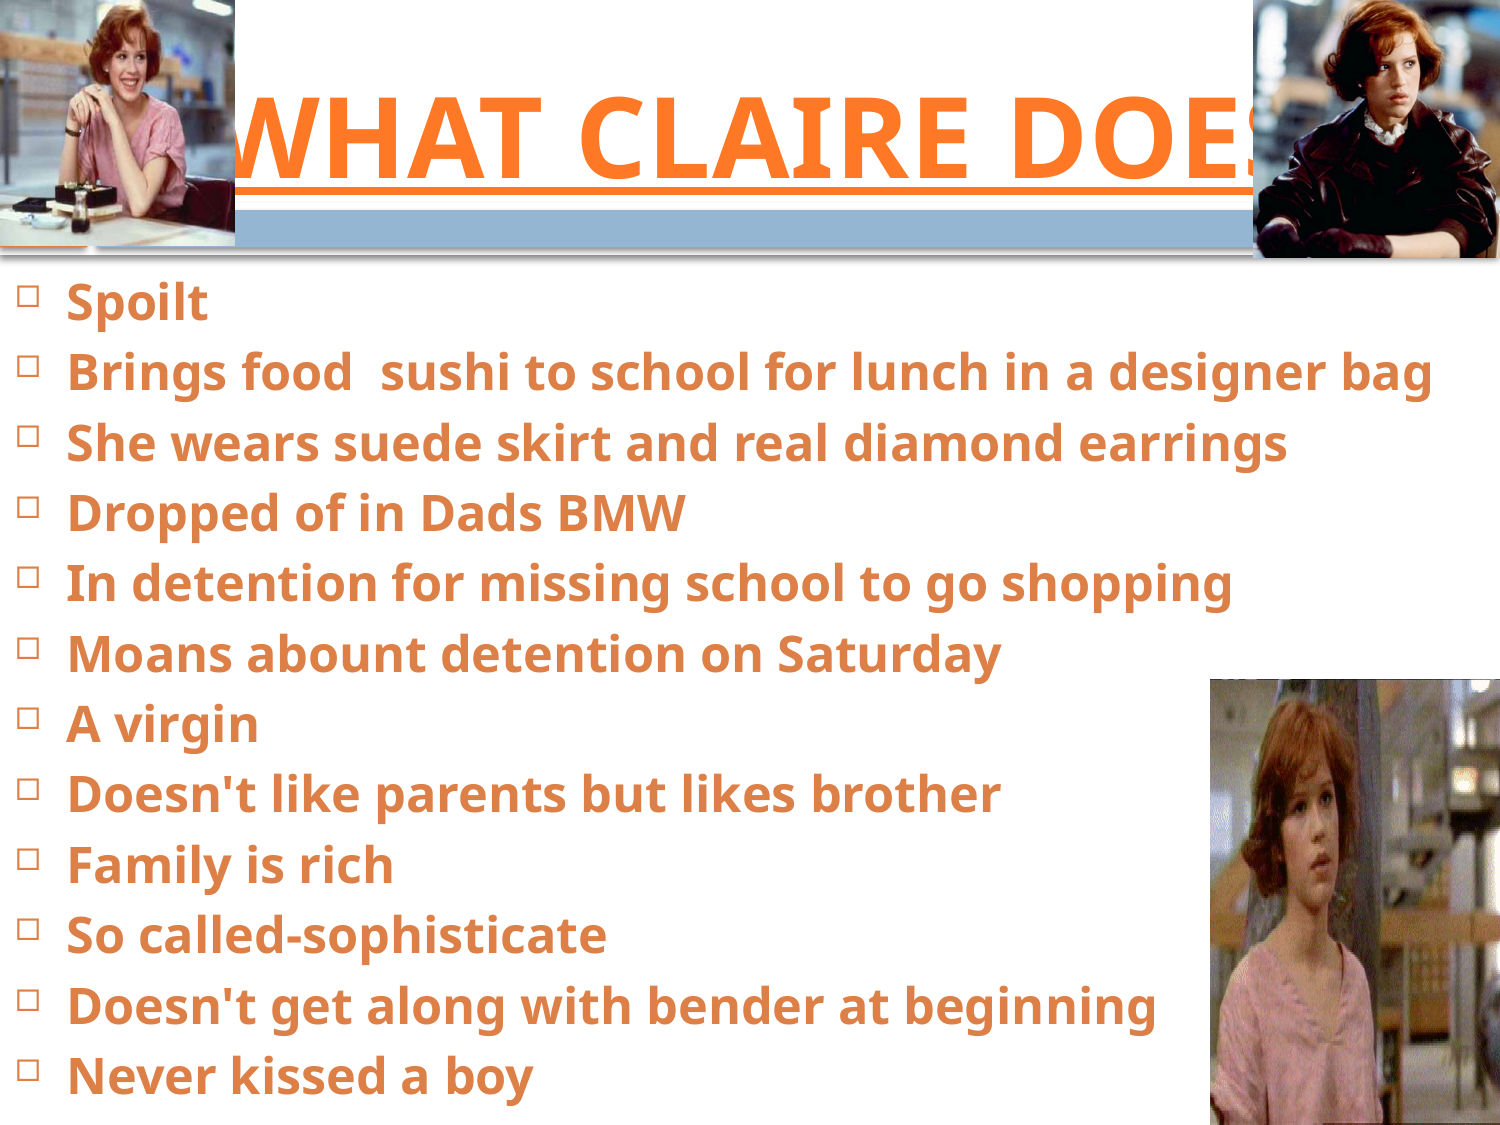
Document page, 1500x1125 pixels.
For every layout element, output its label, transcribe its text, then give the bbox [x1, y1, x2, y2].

text_box WHAT CLAIRE DOES [238, 58, 1247, 209]
picture [1210, 679, 1500, 1125]
list Spoilt Brings food sushi to school for lunch in a designer bag She wears suede skirt and real diamond earrings Dropped of in Dads BMW In detention for missing school to go shopping Moans abount detention on Saturday A virgin Doesn't like parents but likes brother Family is rich So called-sophisticate Doesn't get along with bender at beginning Never kissed a boy [0, 262, 1500, 1125]
picture [1253, 0, 1500, 259]
picture [0, 0, 235, 247]
